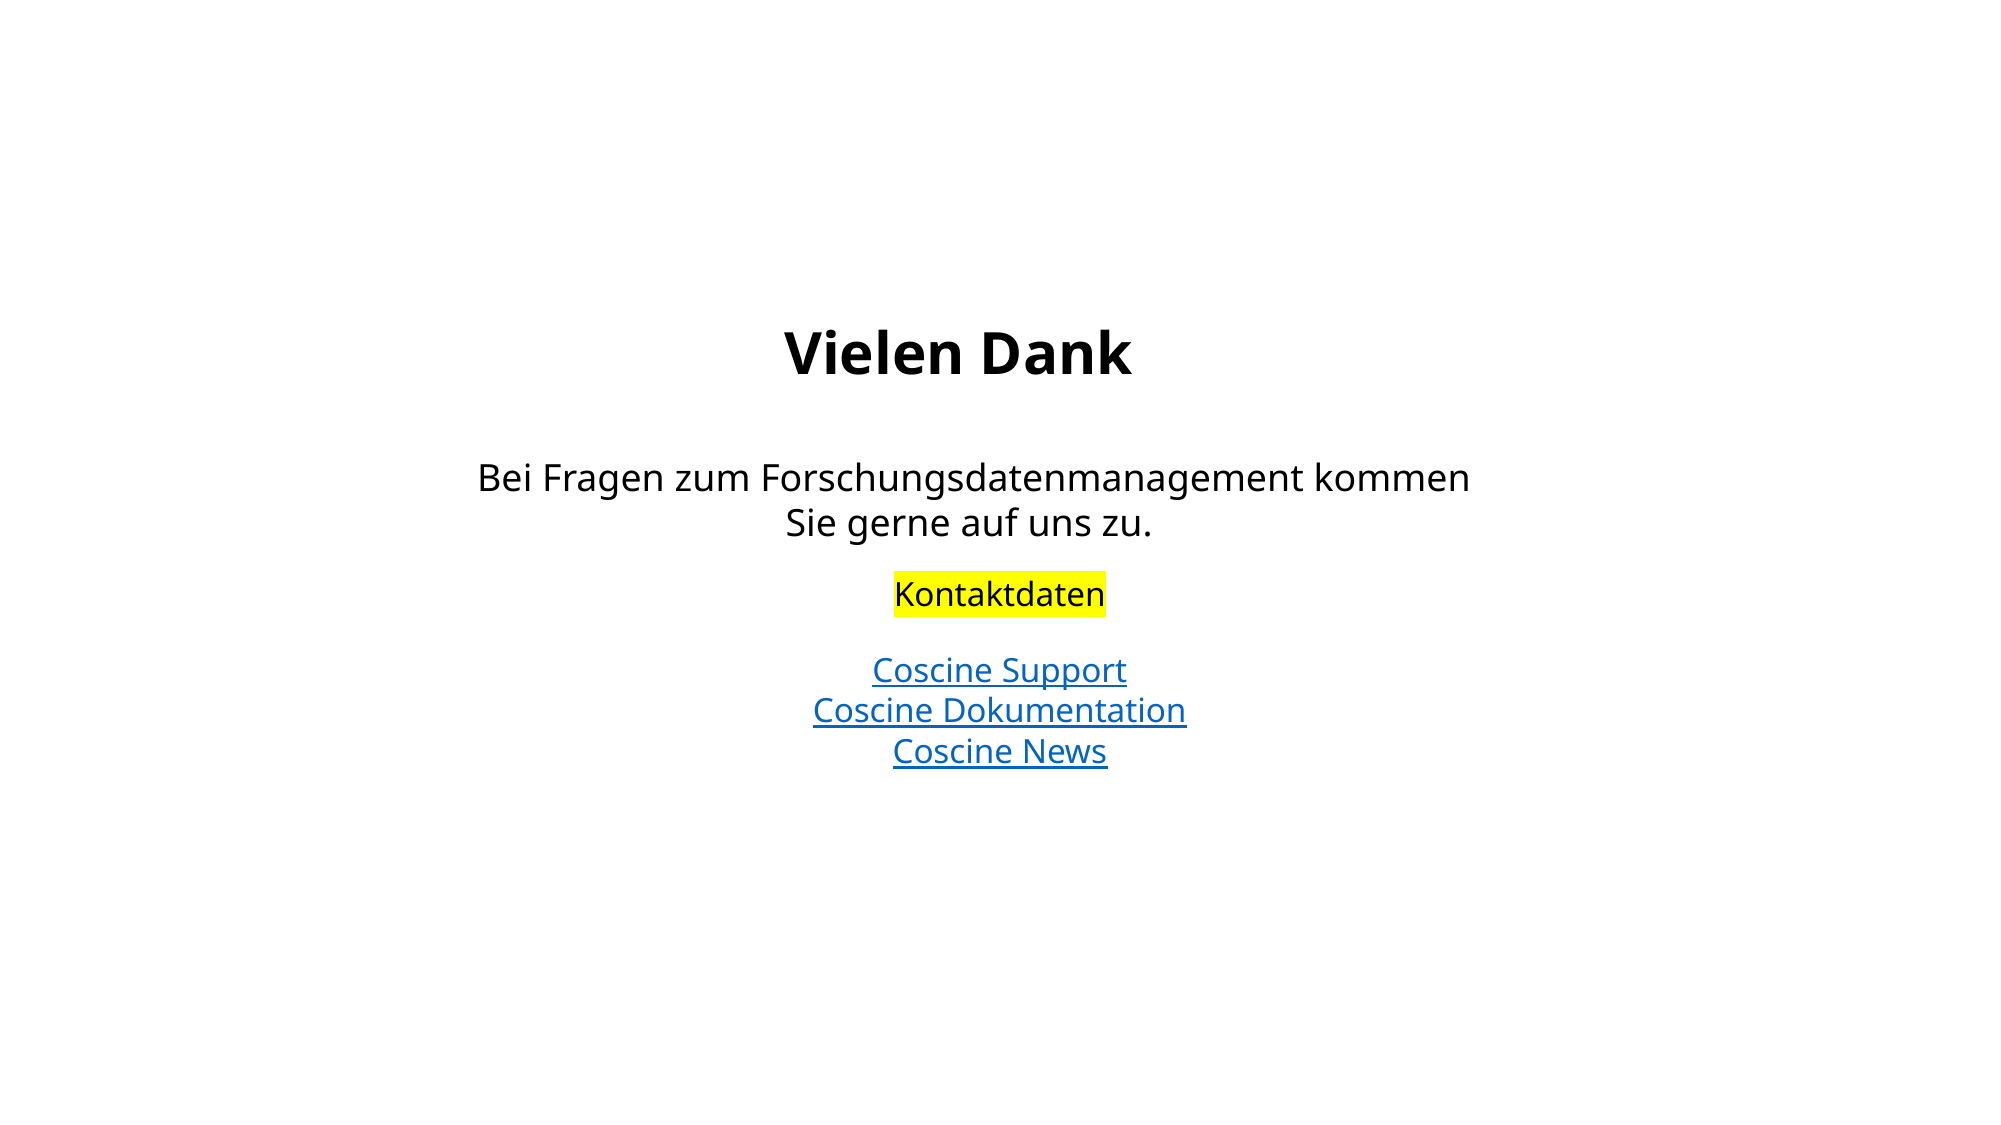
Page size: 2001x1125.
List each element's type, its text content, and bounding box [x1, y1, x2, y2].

title Vielen Dank [769, 316, 1233, 404]
text_box Kontaktdaten Coscine Support Coscine Dokumentation Coscine News [528, 570, 1471, 777]
list Bei Fragen zum Forschungsdatenmanagement kommen Sie gerne auf uns zu. [448, 446, 1501, 571]
